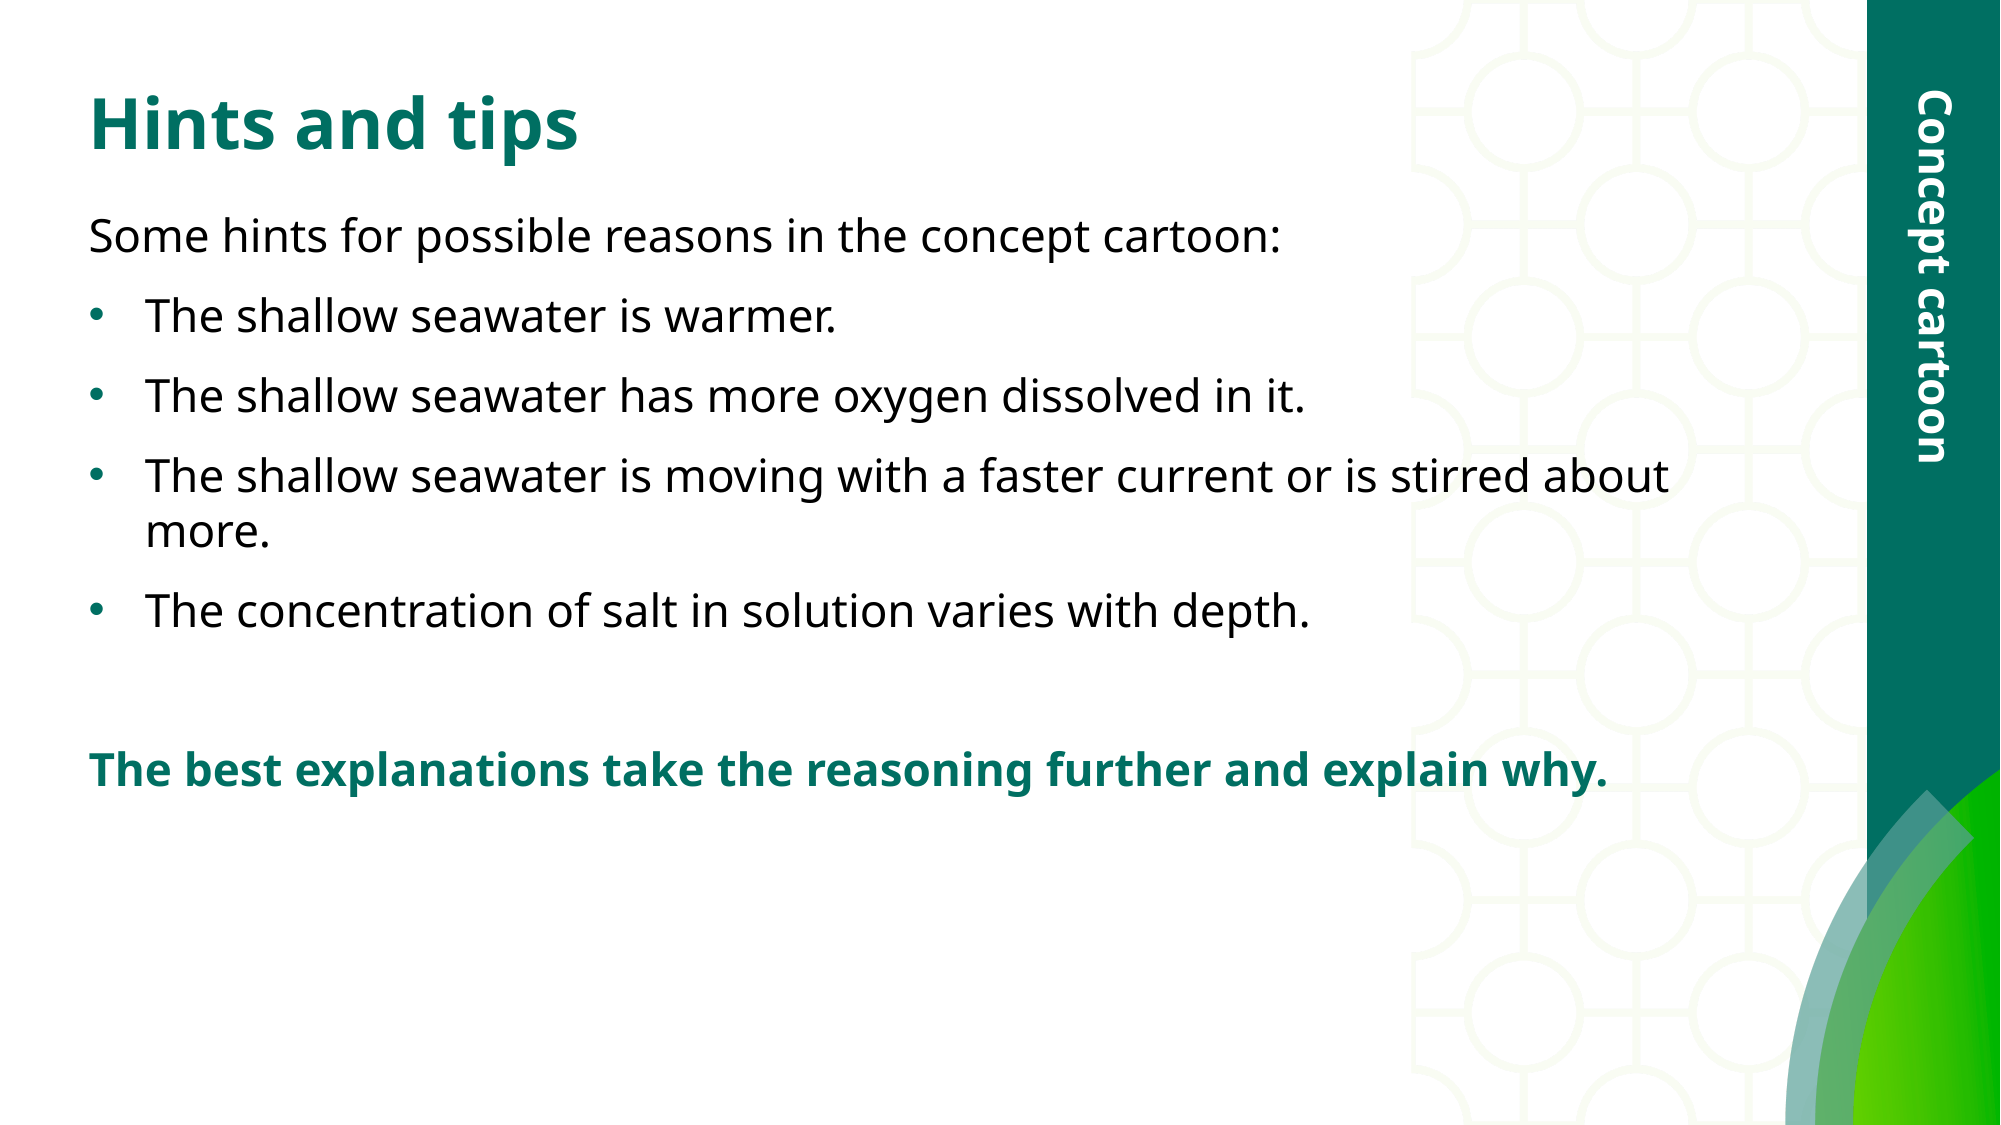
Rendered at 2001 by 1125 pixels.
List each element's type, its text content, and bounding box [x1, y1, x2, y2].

list Some hints for possible reasons in the concept cartoon: The shallow seawater is warmer. The shallow seawater has more oxygen dissolved in it. The shallow seawater is moving with a faster current or is stirred about more. The concentration of salt in solution varies with depth. The best explanations take the reasoning further and explain why. [88, 206, 1743, 1034]
title Hints and tips [88, 88, 1743, 161]
text_box Concept cartoon [1867, 88, 2000, 768]
picture [1411, 0, 2001, 1125]
